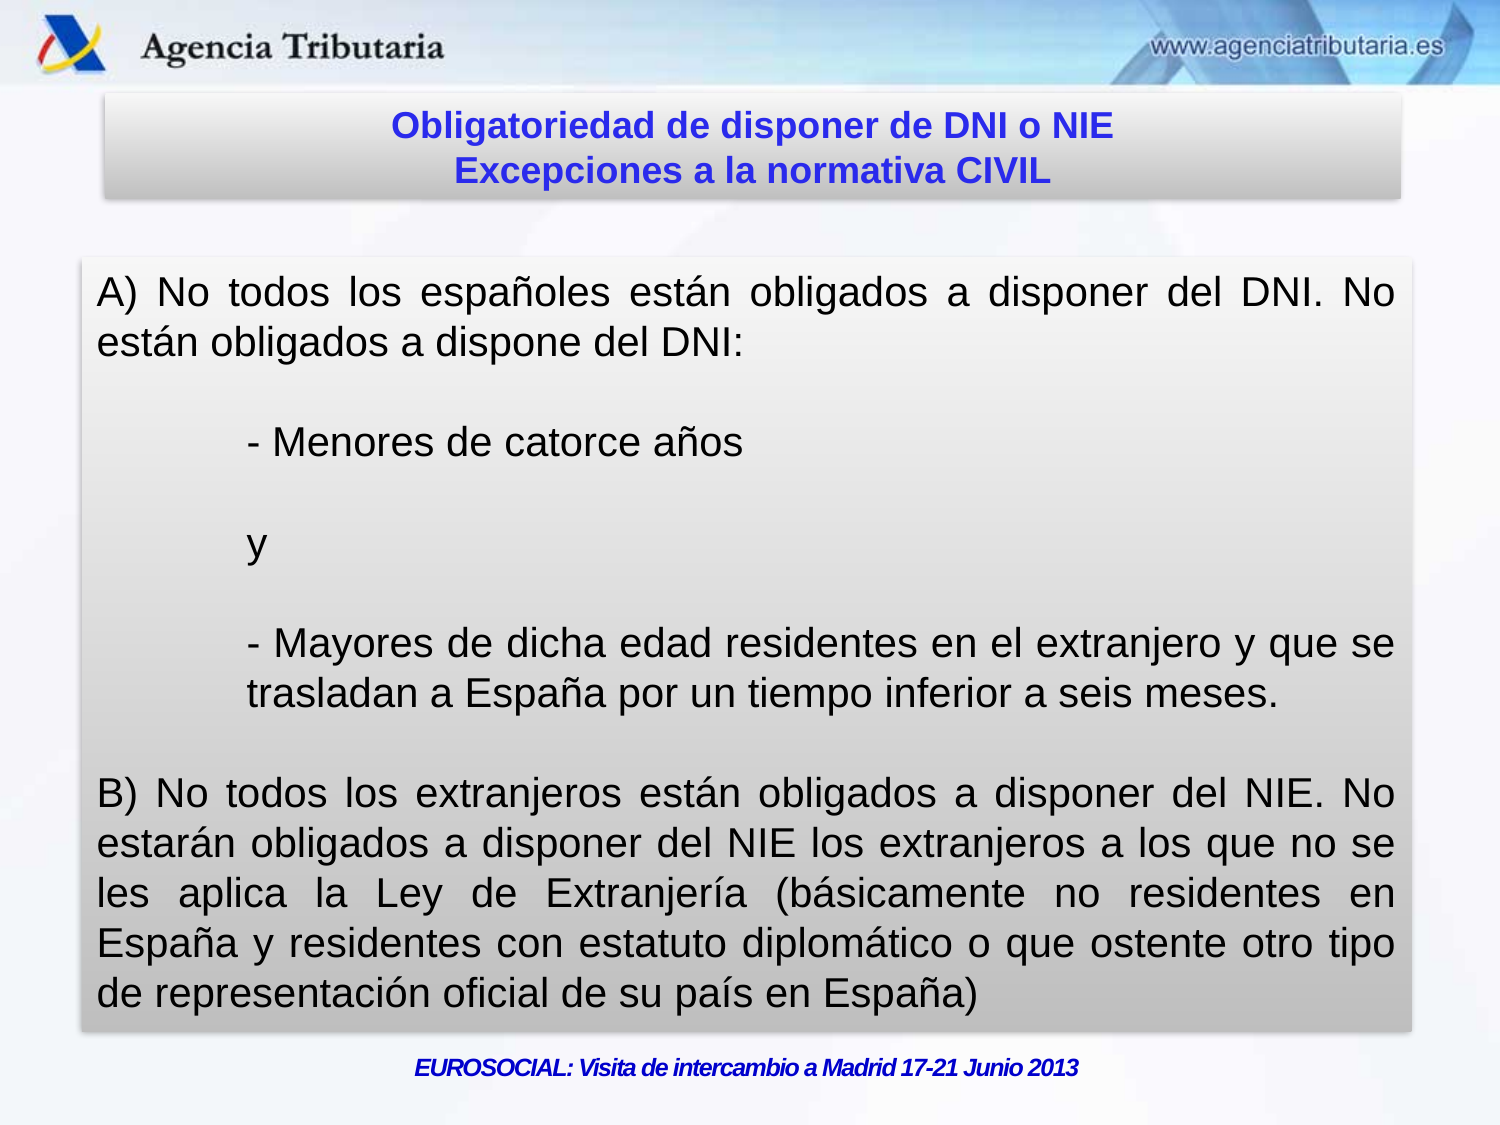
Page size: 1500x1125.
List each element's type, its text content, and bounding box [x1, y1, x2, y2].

text_box A) No todos los españoles están obligados a disponer del DNI. No están obligados a dispone del DNI: - Menores de catorce años y - Mayores de dicha edad residentes en el extranjero y que se trasladan a España por un tiempo inferior a seis meses. B) No todos los extranjeros están obligados a disponer del NIE. No estarán obligados a disponer del NIE los extranjeros a los que no se les aplica la Ley de Extranjería (básicamente no residentes en España y residentes con estatuto diplomático o que ostente otro tipo de representación oficial de su país en España) [81, 257, 1412, 1032]
text_box Obligatoriedad de disponer de DNI o NIE Excepciones a la normativa CIVIL [105, 93, 1401, 199]
picture [0, 0, 1500, 1125]
text_box EUROSOCIAL: Visita de intercambio a Madrid 17-21 Junio 2013 [46, 1044, 1454, 1090]
